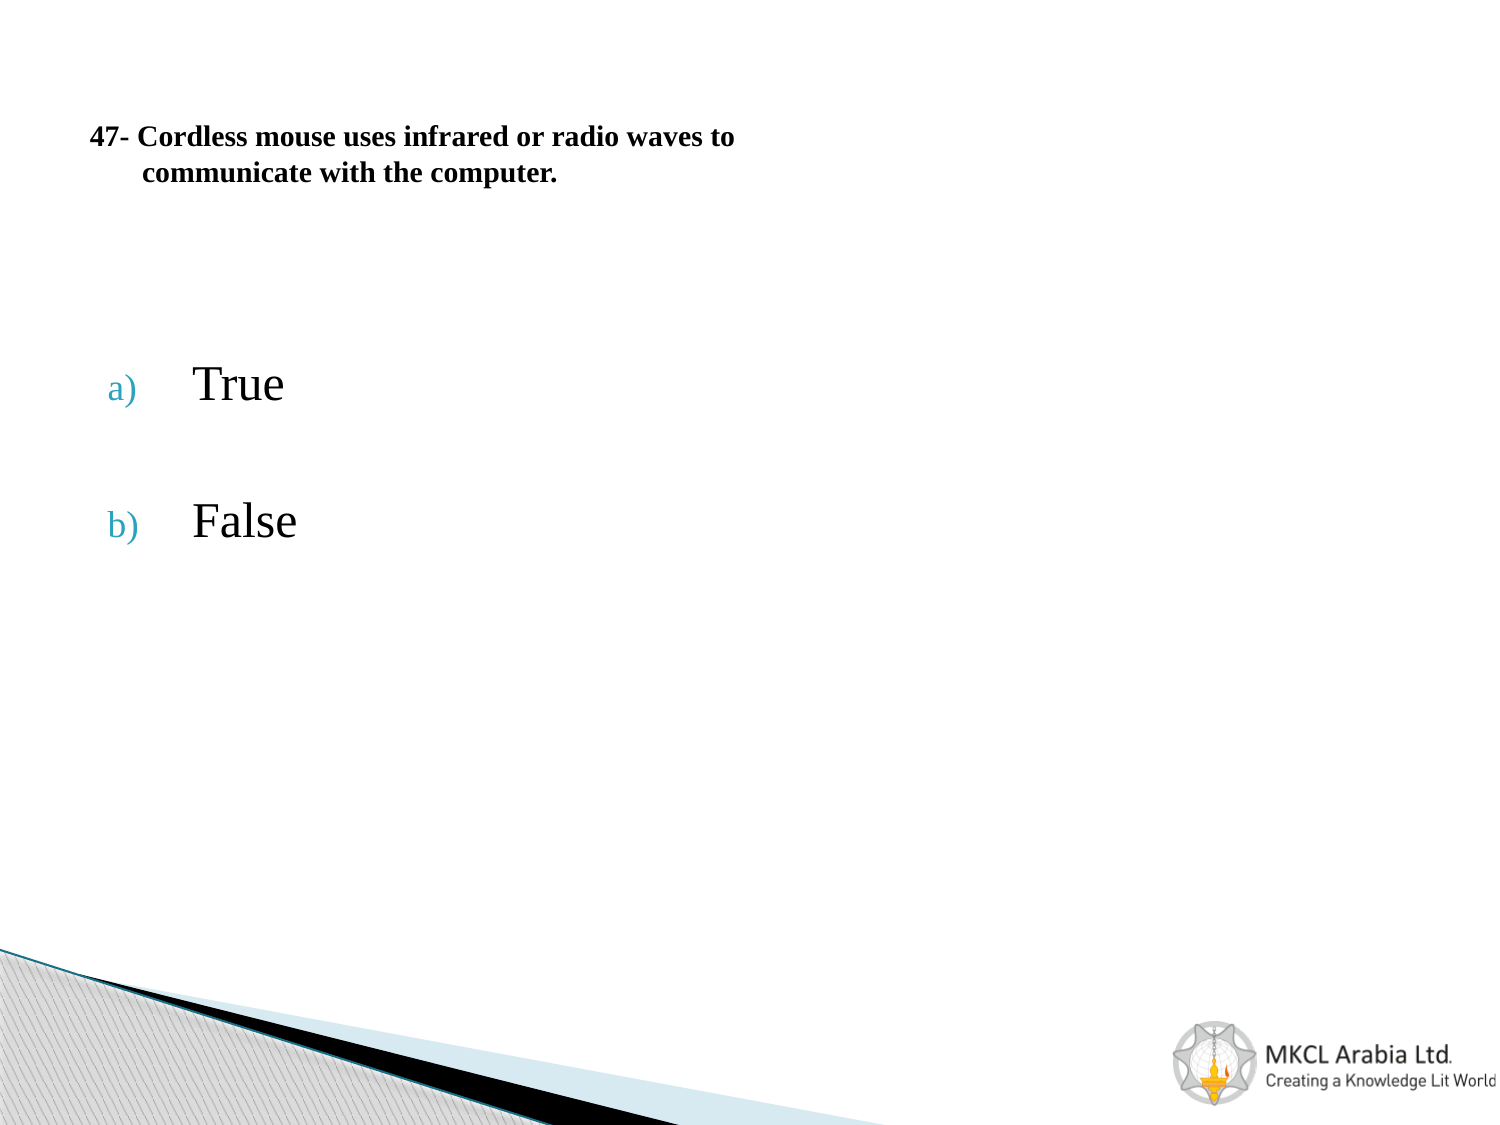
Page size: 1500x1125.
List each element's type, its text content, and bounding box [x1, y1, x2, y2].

title 47- Cordless mouse uses infrared or radio waves to communicate with the computer. [75, 45, 1425, 233]
picture [1172, 1021, 1496, 1106]
list True False [75, 275, 1425, 1018]
